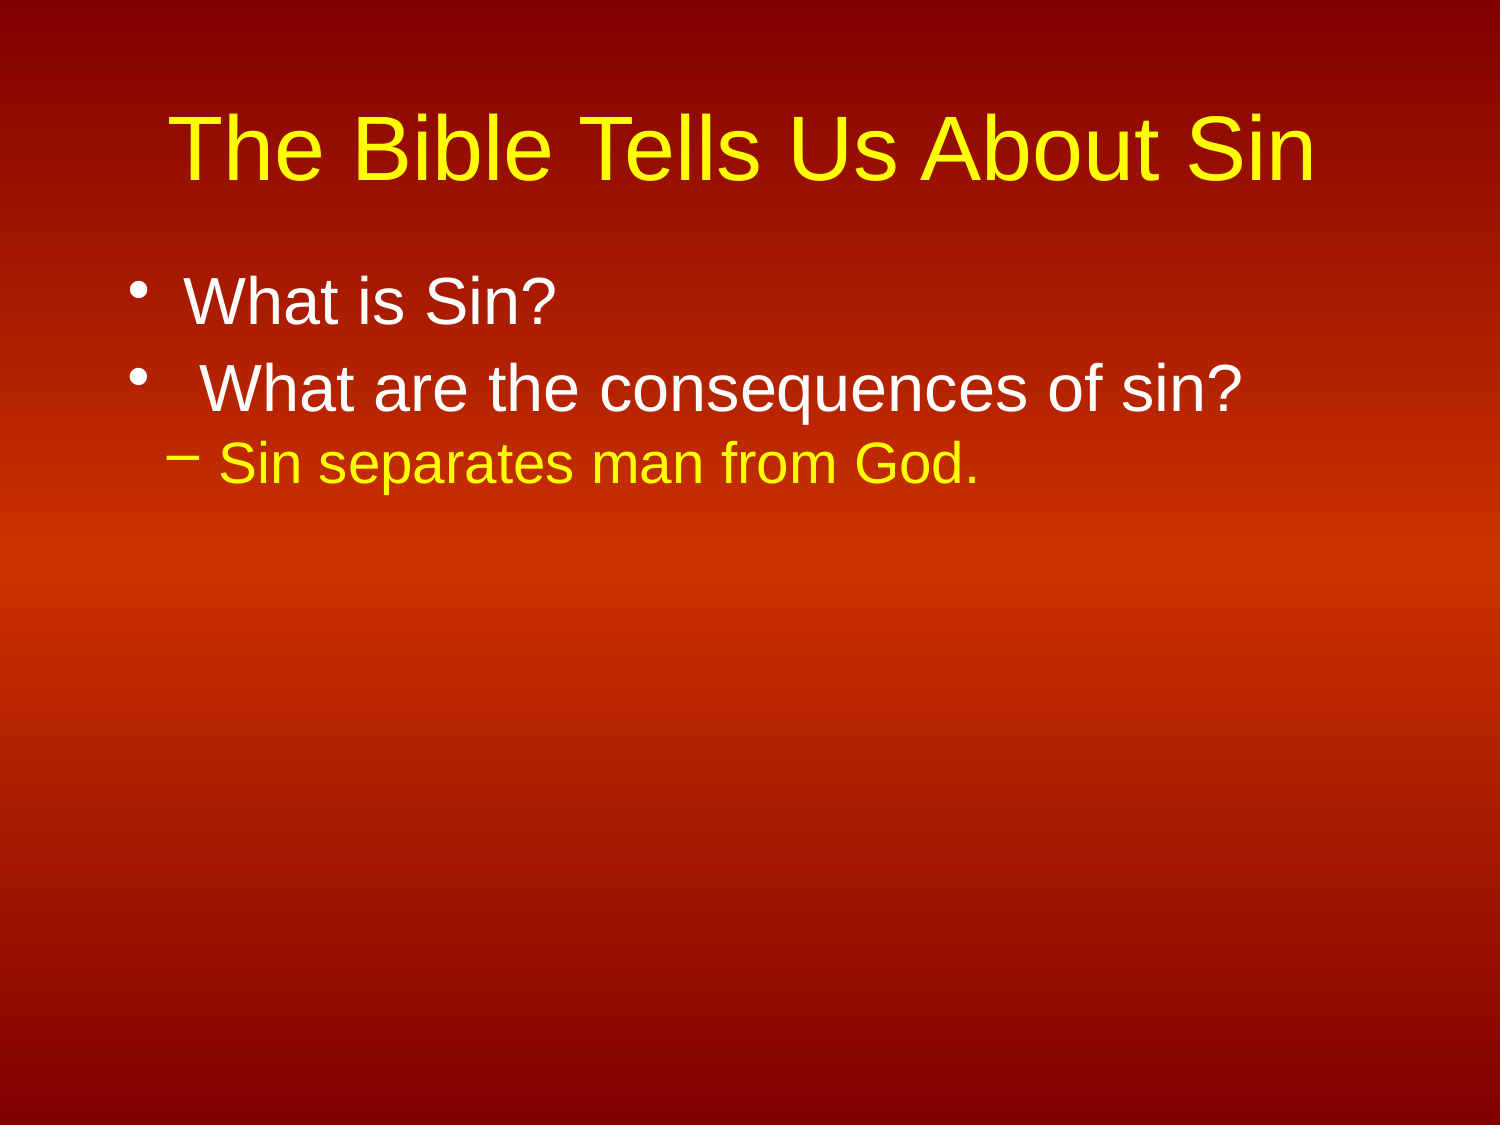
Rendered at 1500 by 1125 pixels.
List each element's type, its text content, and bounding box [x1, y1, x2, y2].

text_box What are the consequences of sin? Sin separates man from God. [112, 337, 1413, 563]
list What is Sin? [112, 249, 1450, 338]
title The Bible Tells Us About Sin [50, 50, 1438, 238]
